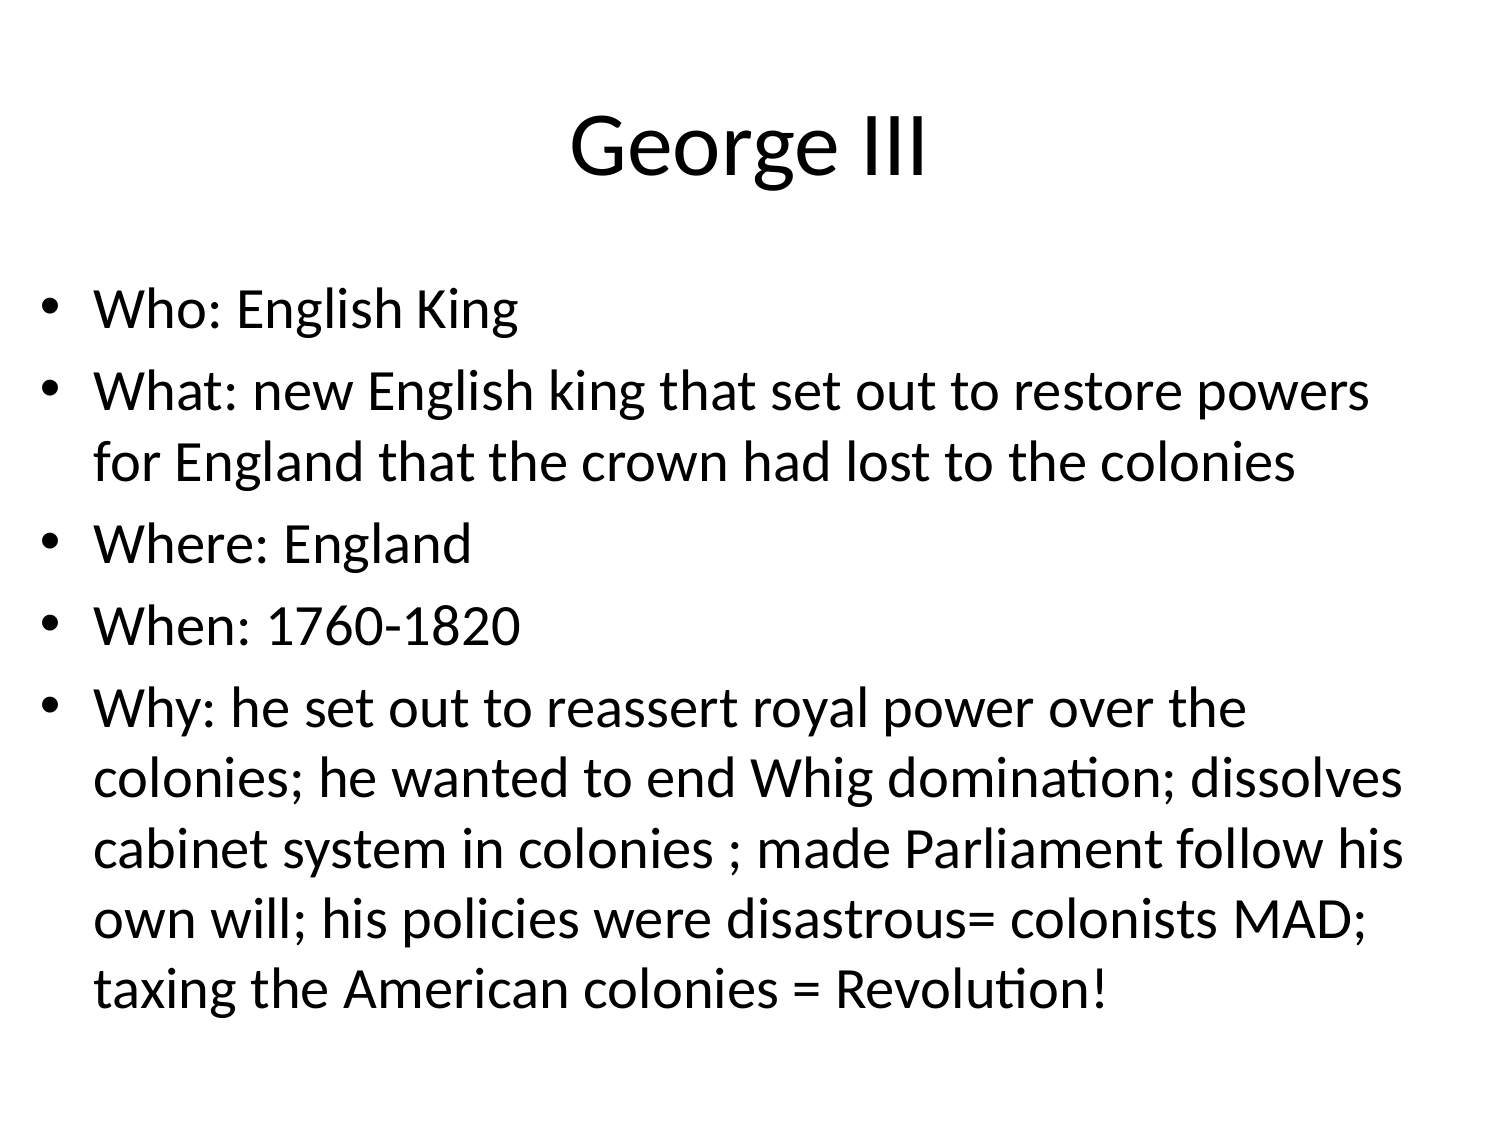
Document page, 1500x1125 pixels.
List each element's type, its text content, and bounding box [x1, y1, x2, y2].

list Who: English King What: new English king that set out to restore powers for England that the crown had lost to the colonies Where: England When: 1760-1820 Why: he set out to reassert royal power over the colonies; he wanted to end Whig domination; dissolves cabinet system in colonies ; made Parliament follow his own will; his policies were disastrous= colonists MAD; taxing the American colonies = Revolution! [24, 262, 1425, 1075]
title George III [75, 45, 1425, 233]
